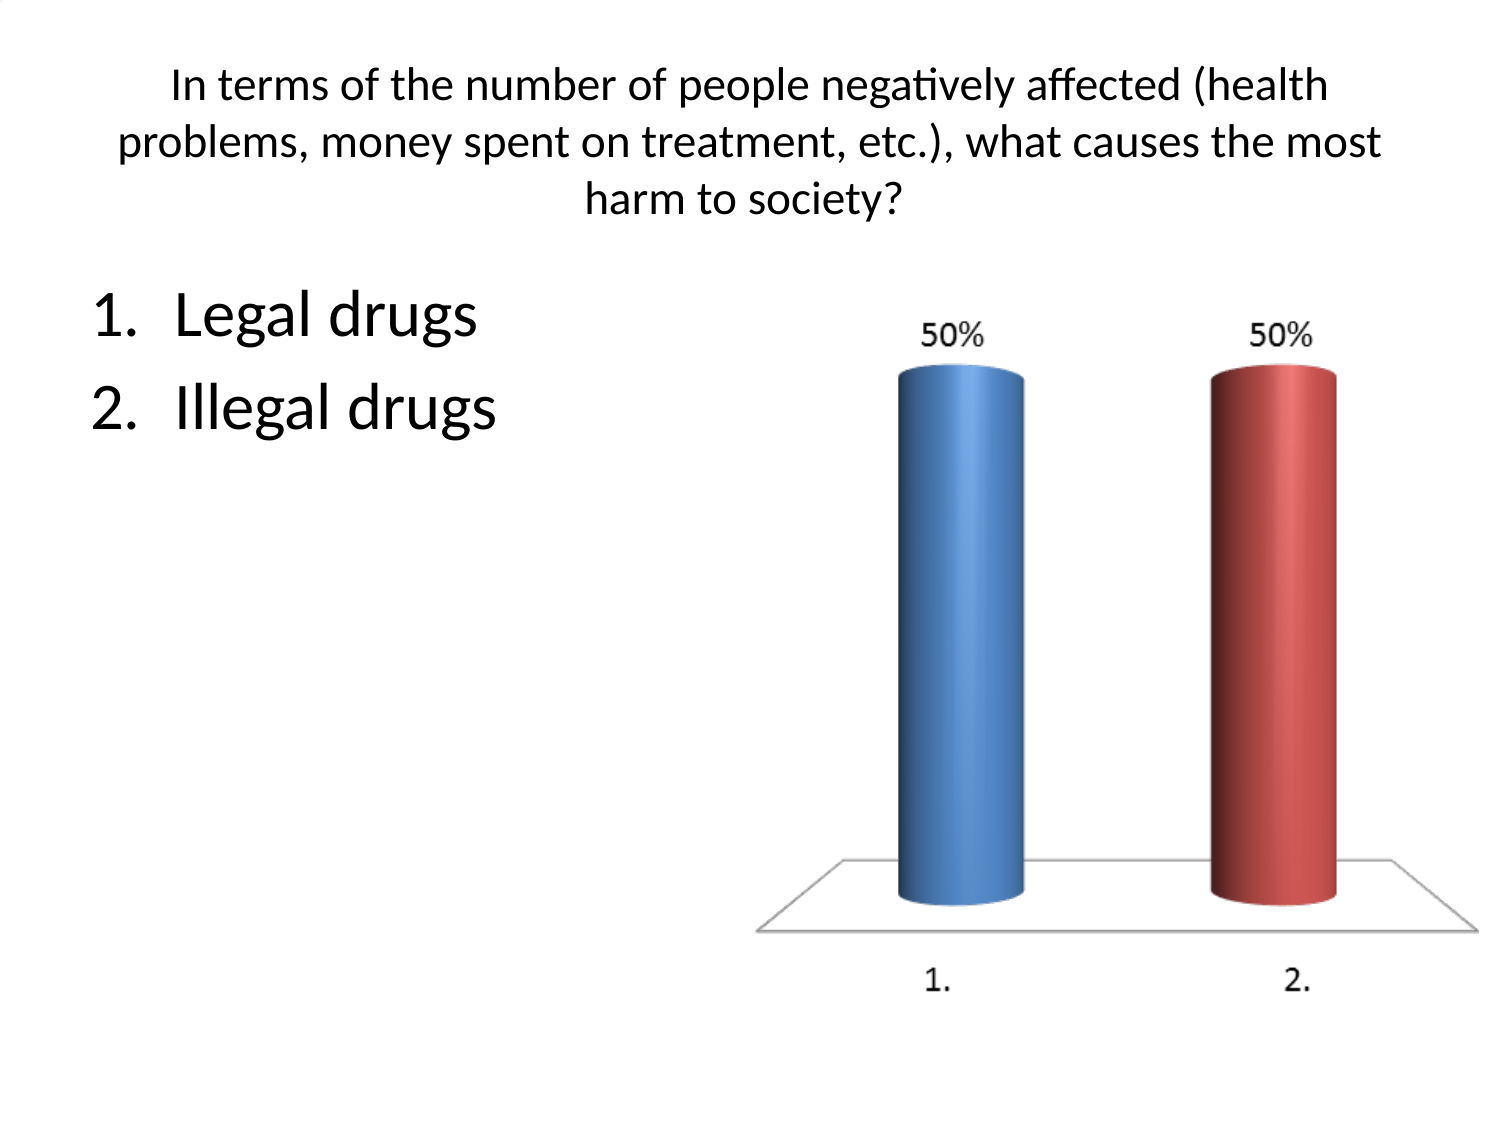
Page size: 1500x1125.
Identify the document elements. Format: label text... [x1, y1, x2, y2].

text_box [737, 269, 1492, 1117]
list Legal drugs Illegal drugs [75, 262, 750, 1005]
title In terms of the number of people negatively affected (health problems, money spent on treatment, etc.), what causes the most harm to society? [75, 45, 1425, 233]
